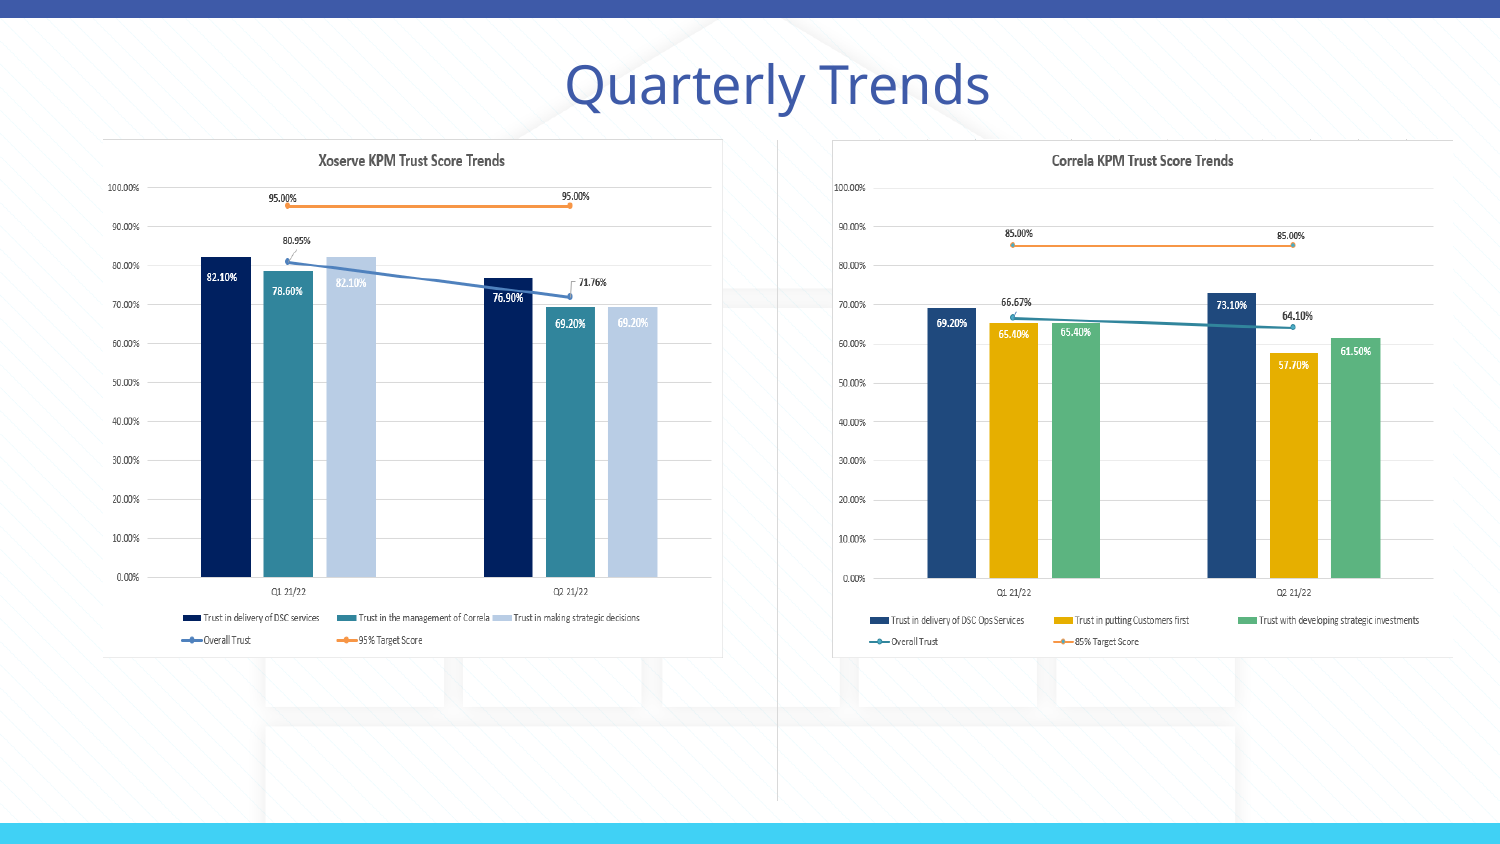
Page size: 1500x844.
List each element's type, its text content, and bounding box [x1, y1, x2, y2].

list Quarterly Trends [393, 42, 1162, 124]
picture [0, 0, 1500, 844]
